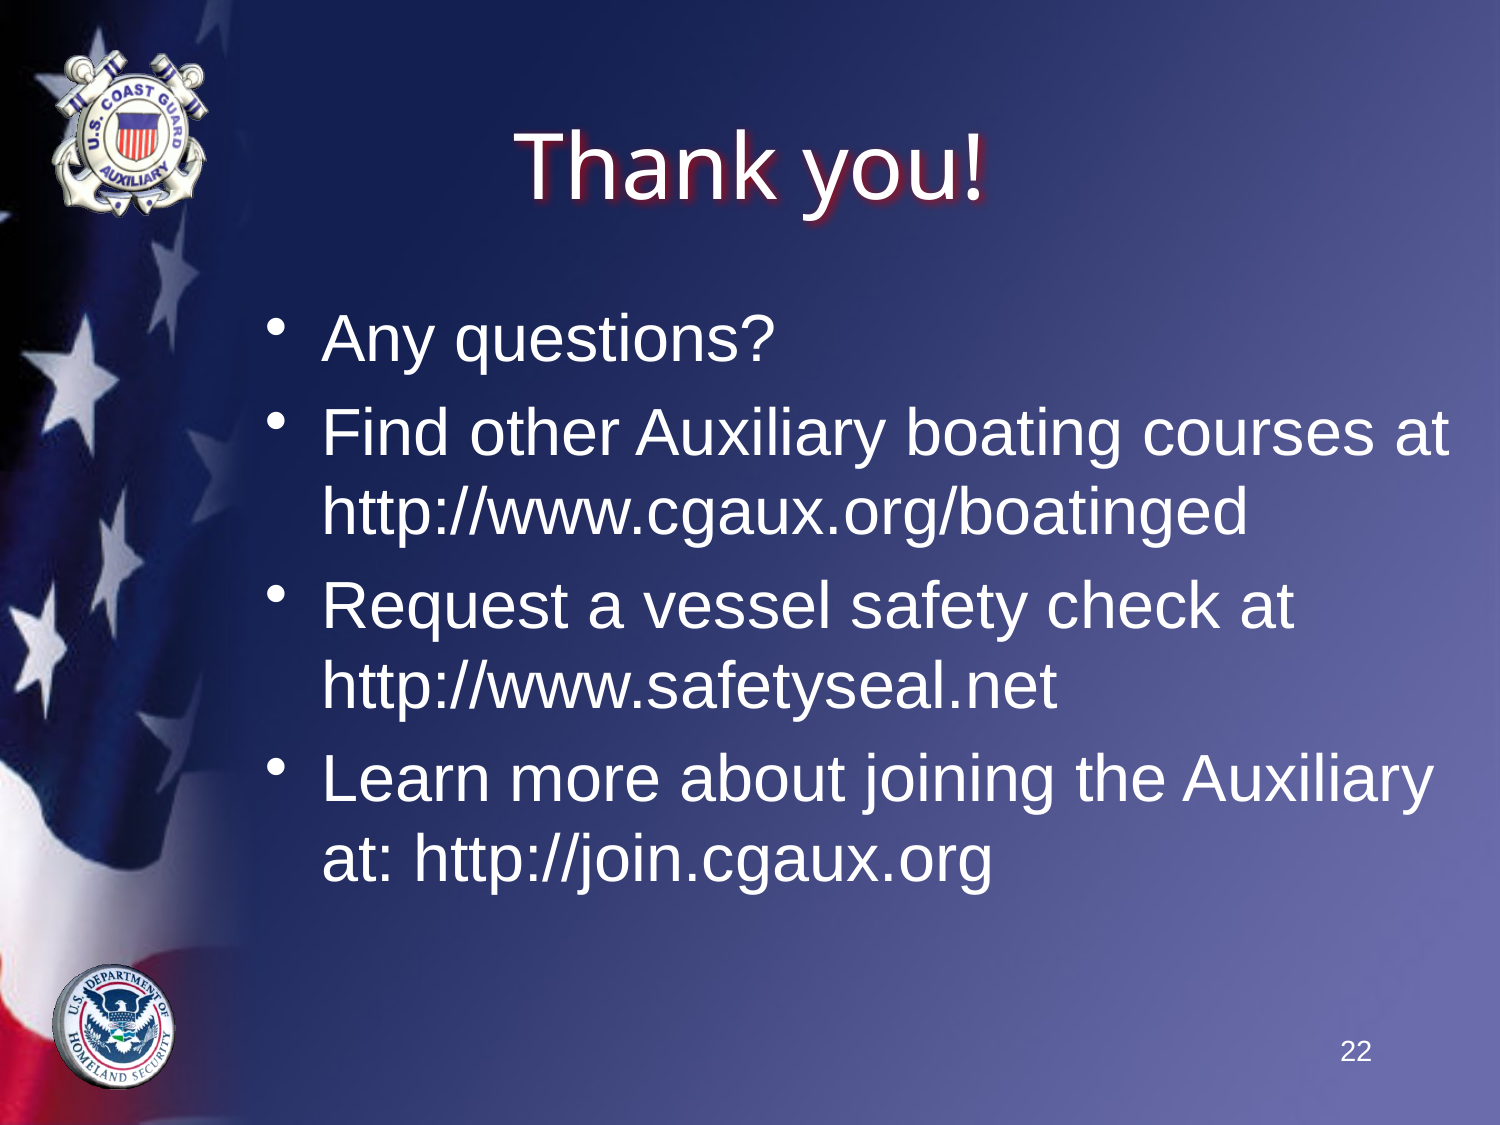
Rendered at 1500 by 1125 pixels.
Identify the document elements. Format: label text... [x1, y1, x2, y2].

slide_number 22 [1074, 1025, 1388, 1100]
title Thank you! [112, 68, 1388, 257]
list Any questions? Find other Auxiliary boating courses at http://www.cgaux.org/boatinged Request a vessel safety check at http://www.safetyseal.net Learn more about joining the Auxiliary at: http://join.cgaux.org [249, 287, 1475, 963]
picture [0, 0, 1500, 1125]
